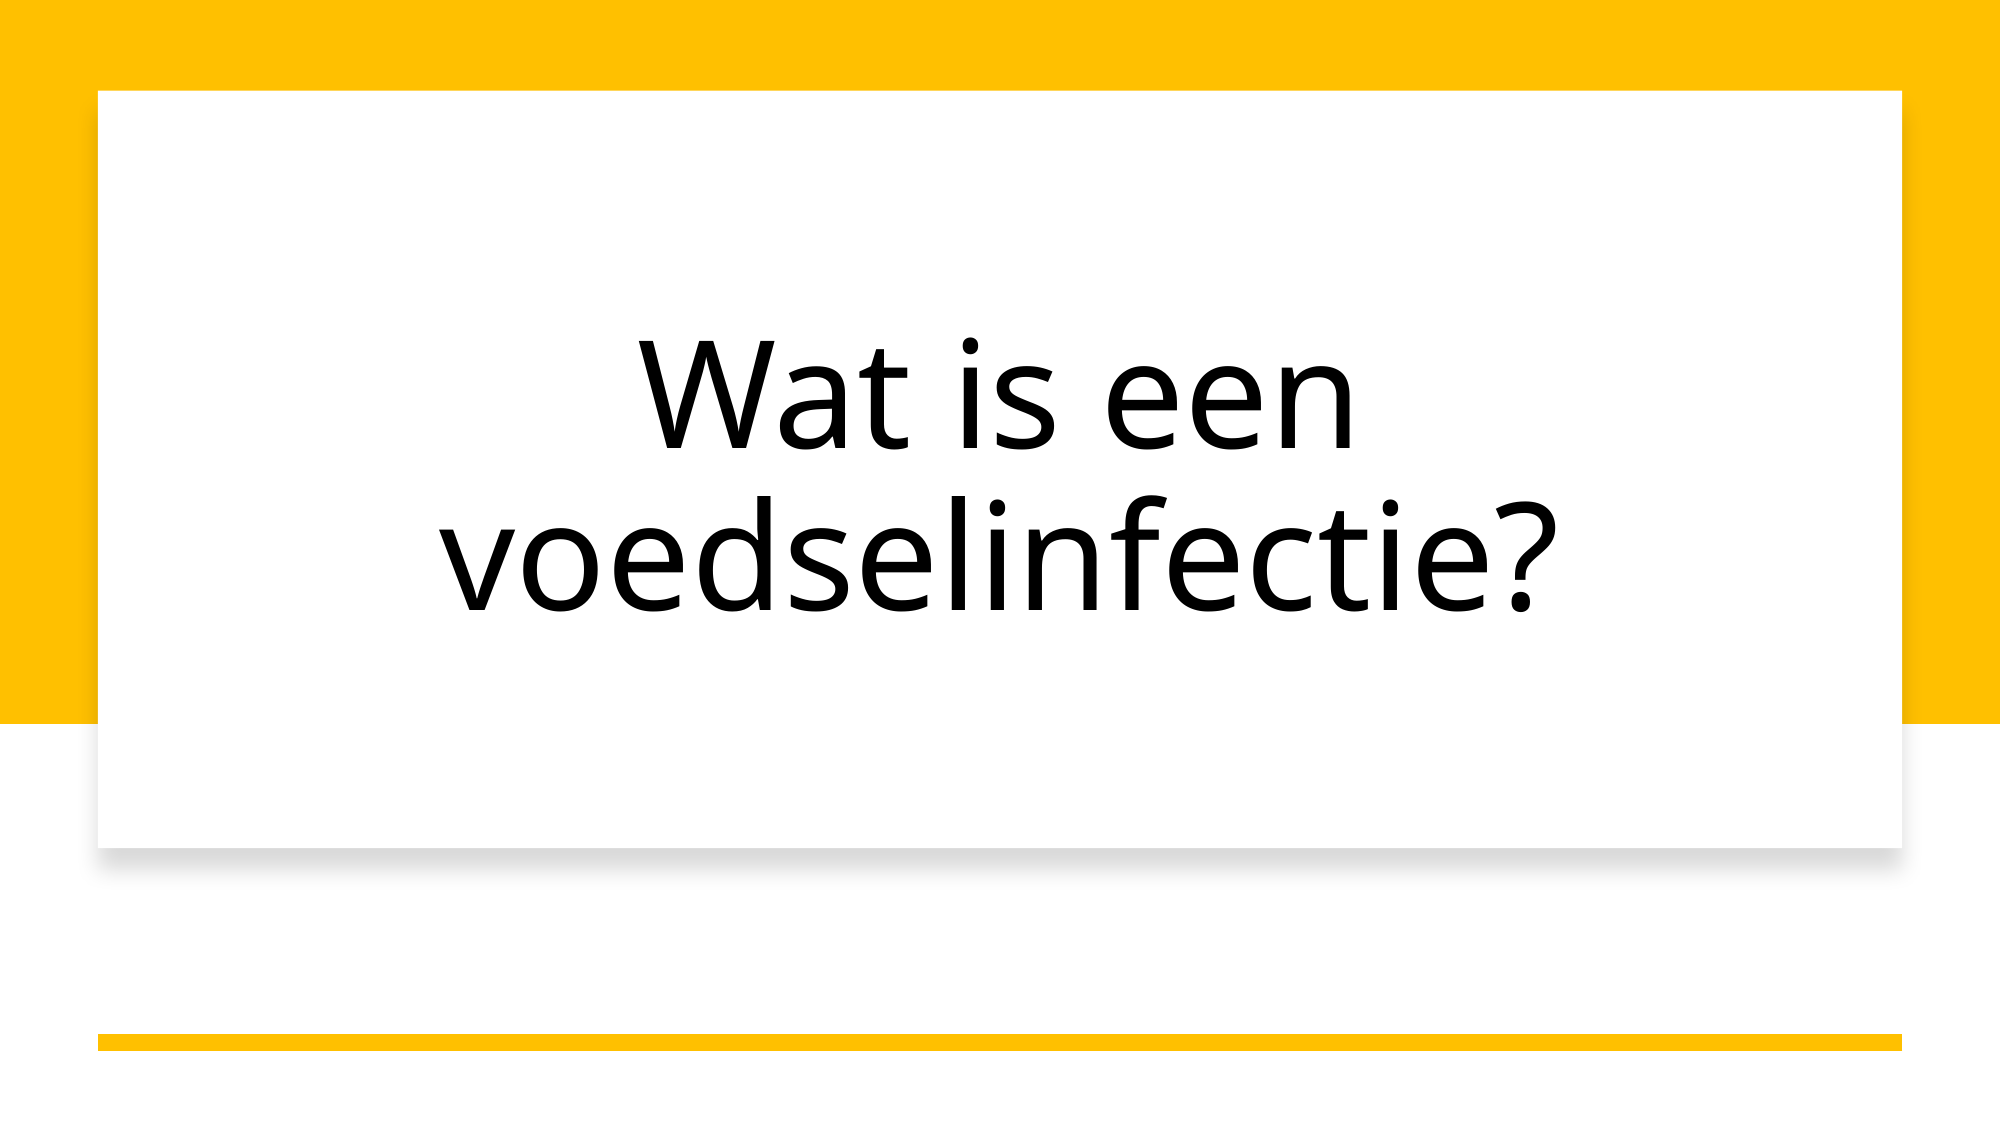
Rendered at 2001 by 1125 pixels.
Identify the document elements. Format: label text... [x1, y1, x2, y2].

text_box [97, 89, 1903, 849]
title Wat is een voedselinfectie? [249, 212, 1750, 750]
text_box [0, 0, 2000, 725]
text_box [0, 725, 2000, 1125]
